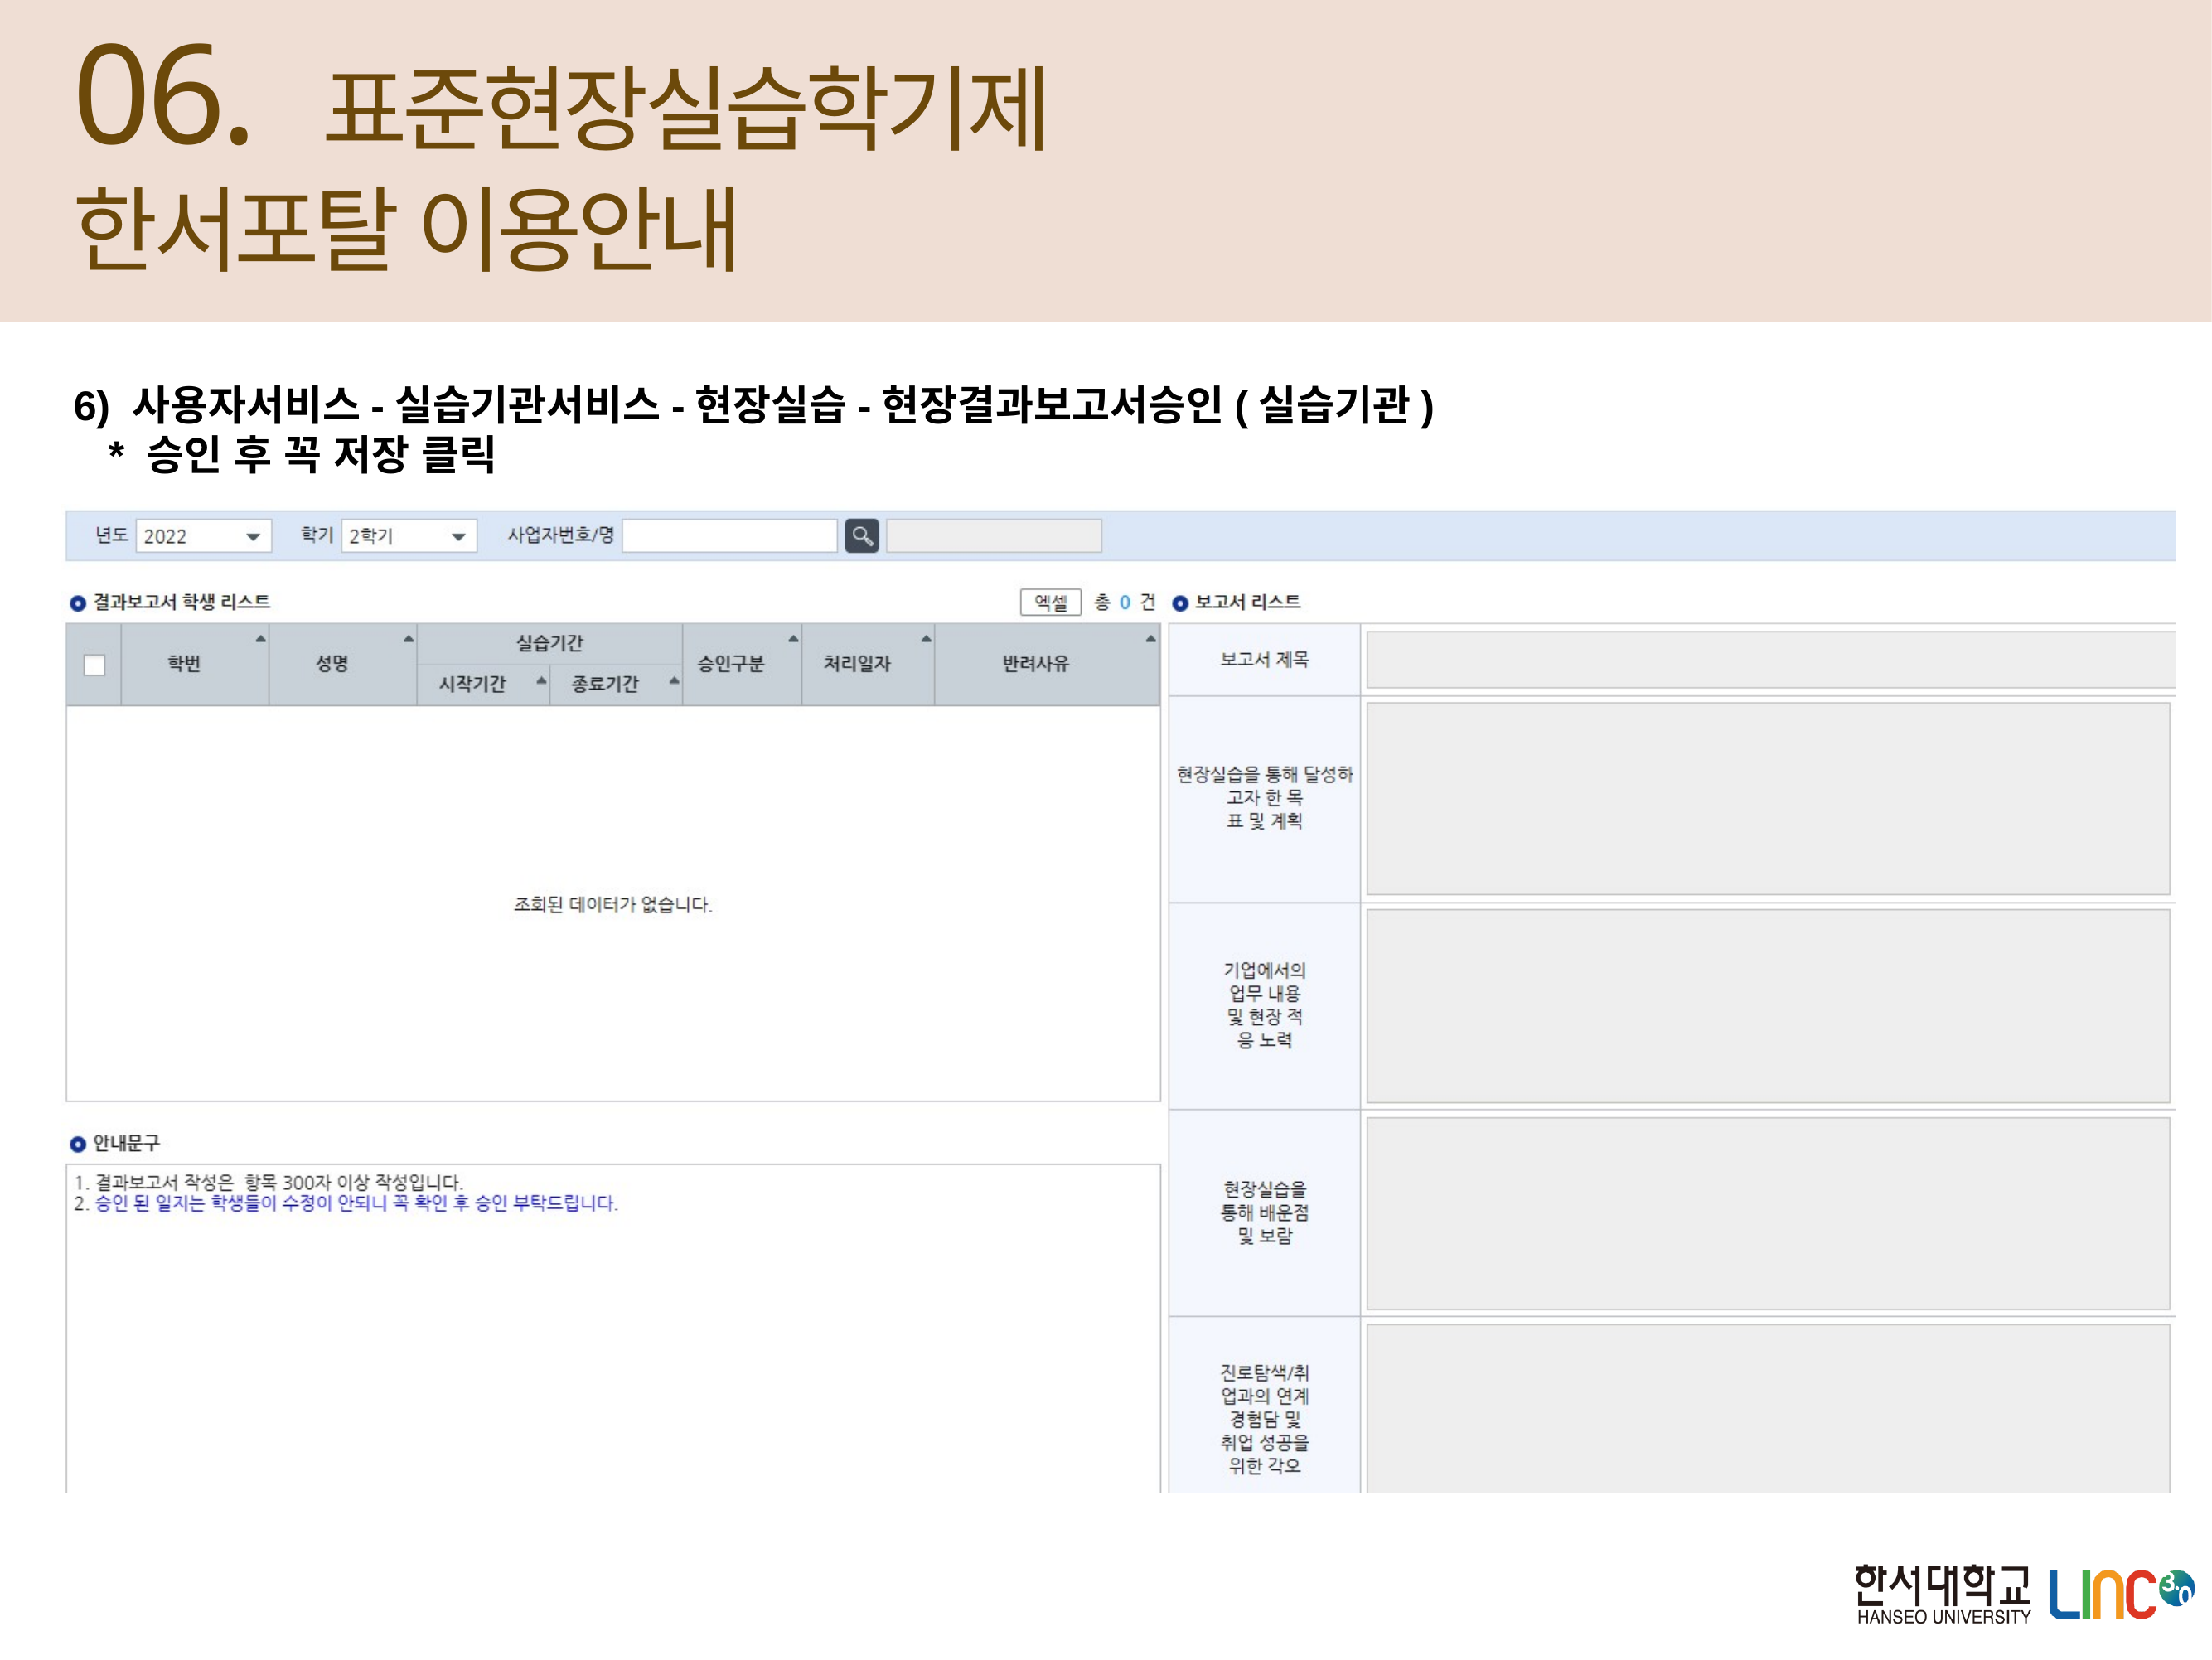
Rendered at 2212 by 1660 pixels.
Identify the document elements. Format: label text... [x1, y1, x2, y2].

text_box 6) 사용자서비스-실습기관서비스-현장실습-현장결과보고서승인(실습기관) * 승인 후 꼭 저장 클릭 [61, 323, 1925, 485]
text_box [0, 0, 2212, 324]
picture [60, 504, 2176, 1493]
picture [1845, 1547, 2205, 1638]
text_box 06. 표준현장실습학기제 한서포탈 이용안내 [61, 0, 1396, 290]
